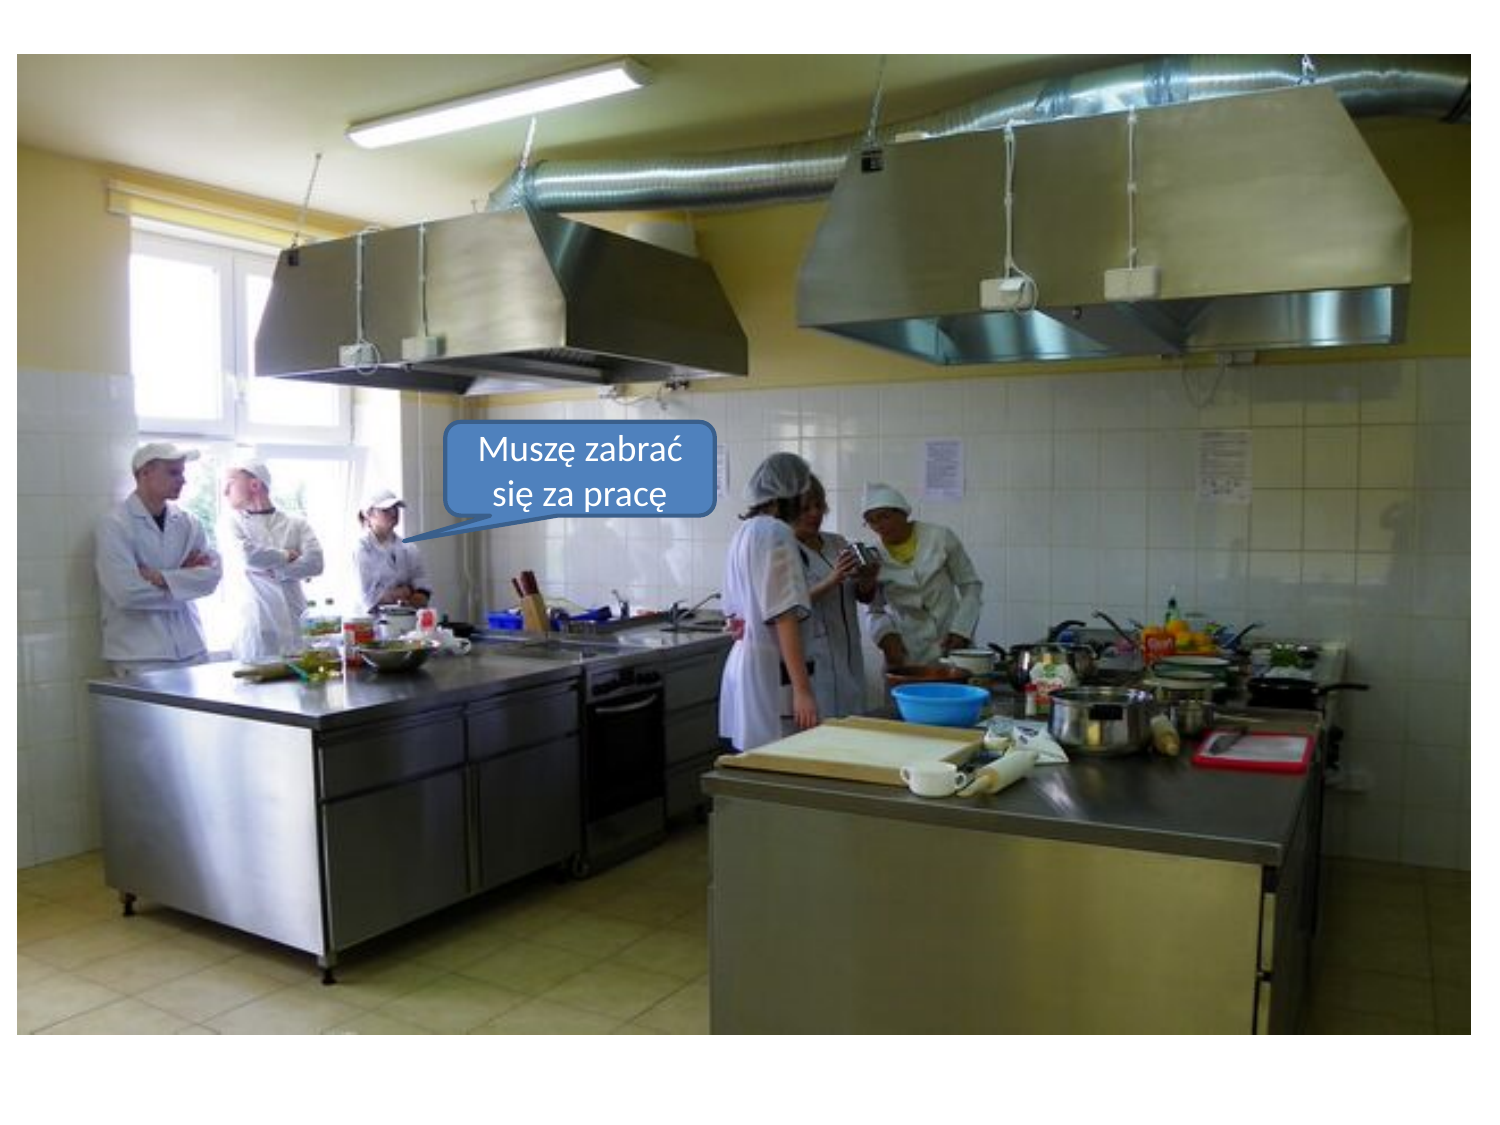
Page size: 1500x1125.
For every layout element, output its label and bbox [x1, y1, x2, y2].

picture [17, 54, 1471, 1036]
